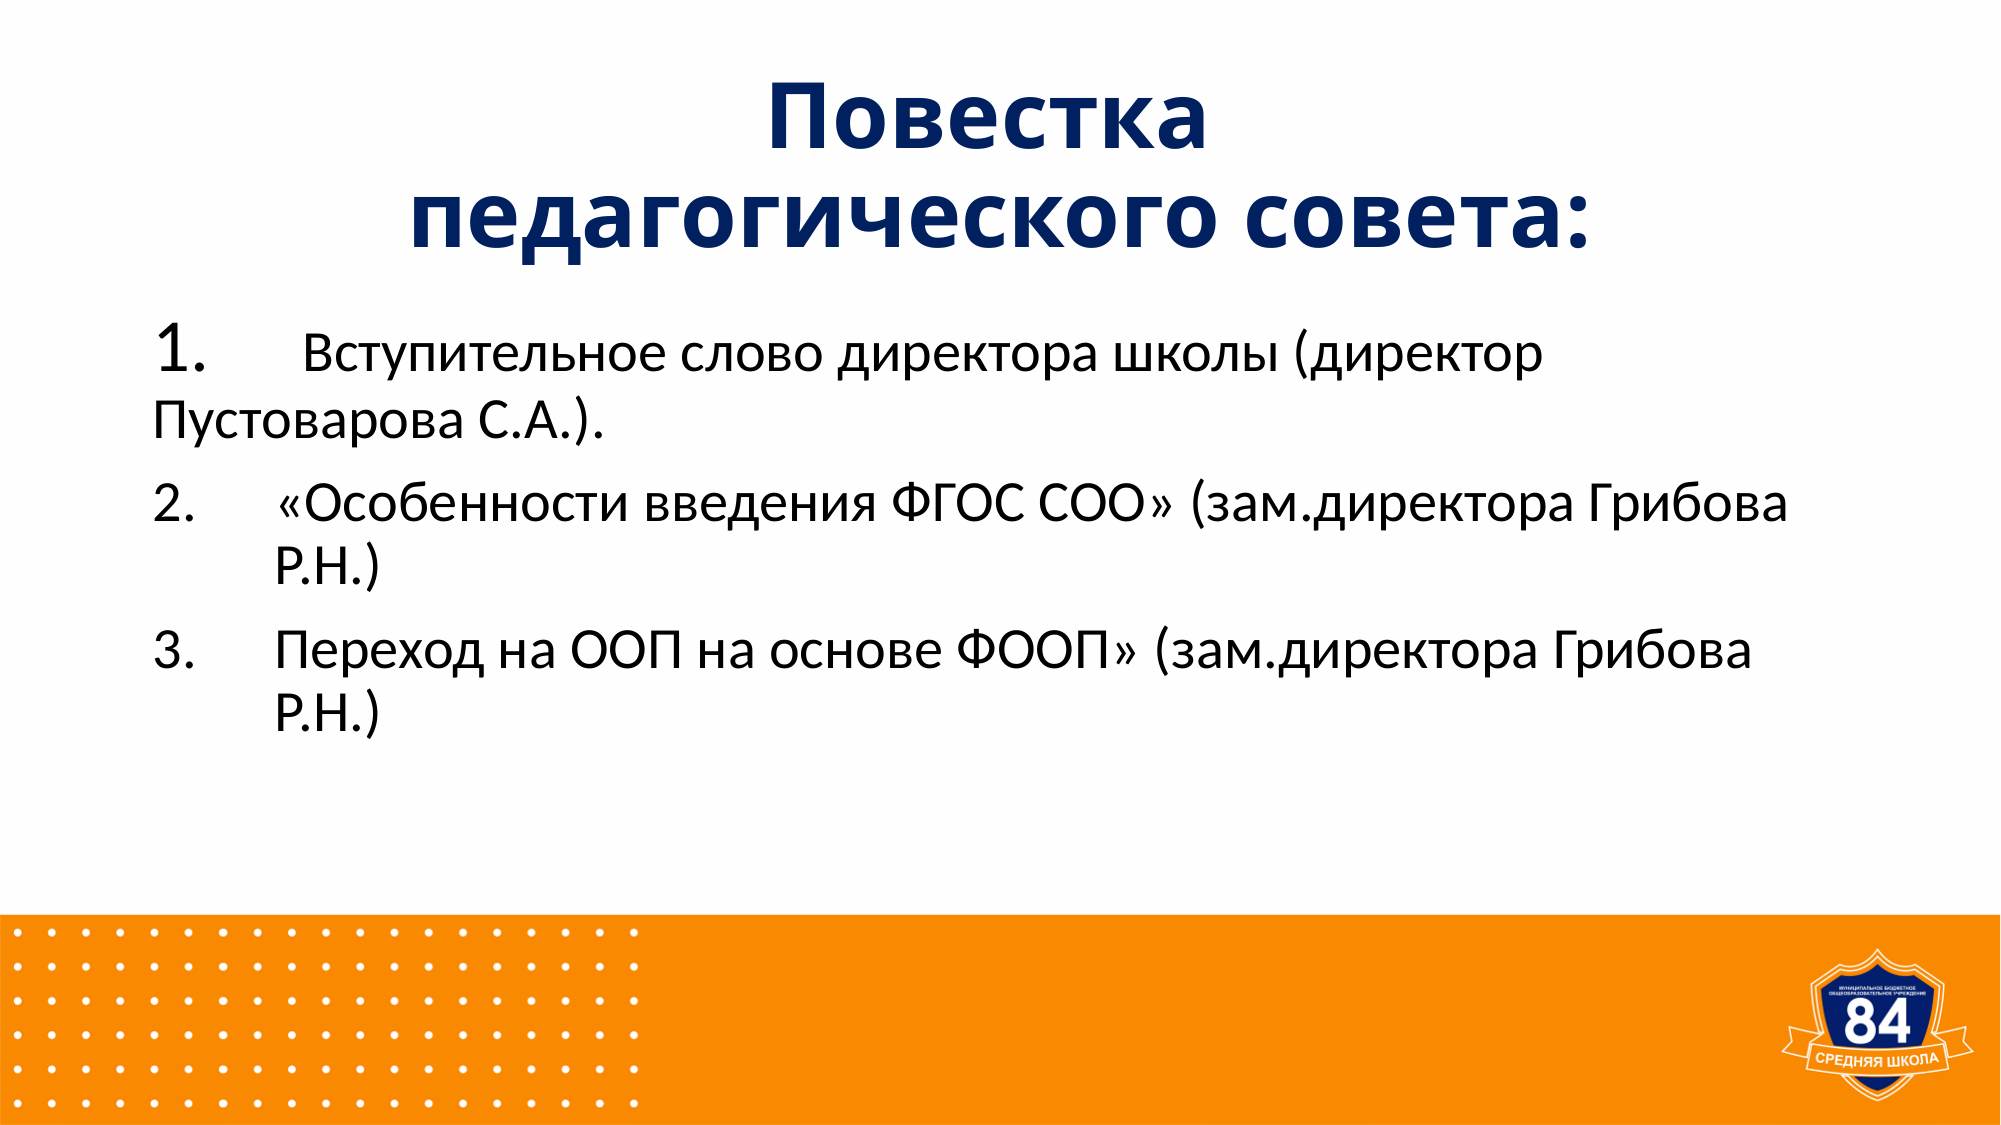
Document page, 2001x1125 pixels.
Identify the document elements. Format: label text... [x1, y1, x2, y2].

list 1. Вступительное слово директора школы (директор Пустоварова С.А.). «Особенности введения ФГОС СОО» (зам.директора Грибова Р.Н.) Переход на ООП на основе ФООП» (зам.директора Грибова Р.Н.) [137, 299, 1863, 1014]
title Повестка педагогического совета: [137, 59, 1863, 278]
picture [0, 0, 2001, 1125]
